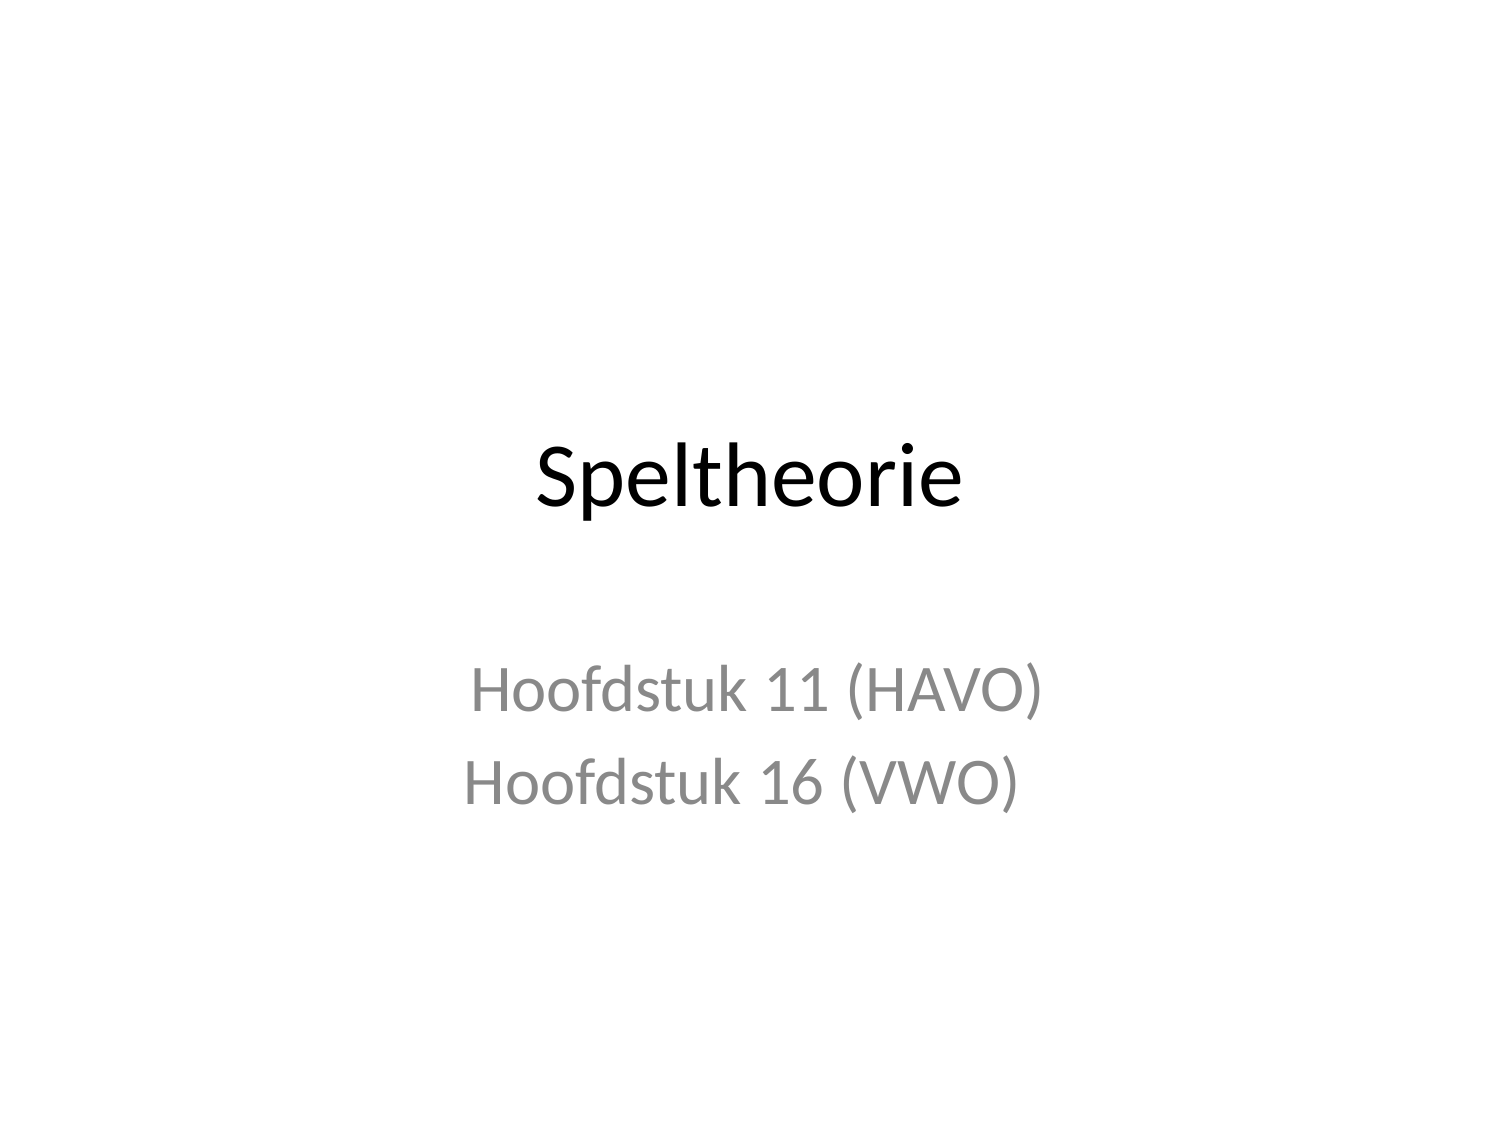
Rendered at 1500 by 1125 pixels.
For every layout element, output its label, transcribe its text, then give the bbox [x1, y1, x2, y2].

title Speltheorie [112, 349, 1388, 591]
subtitle Hoofdstuk 11 (HAVO) Hoofdstuk 16 (VWO) [224, 637, 1276, 926]
